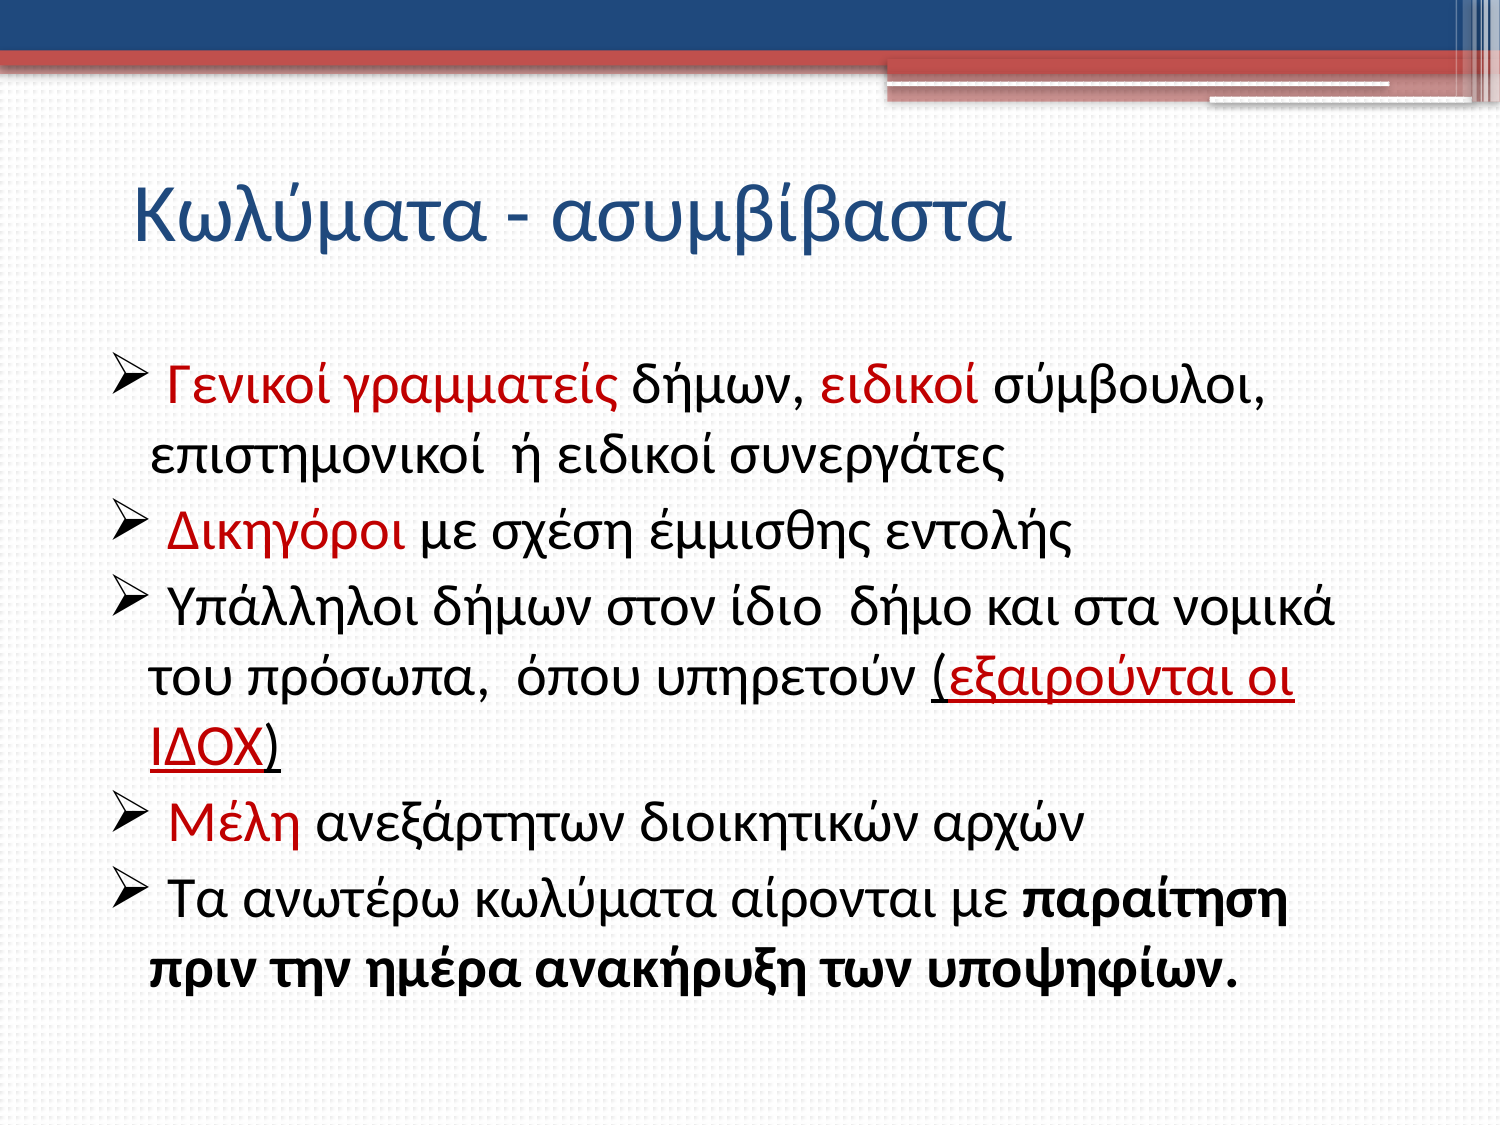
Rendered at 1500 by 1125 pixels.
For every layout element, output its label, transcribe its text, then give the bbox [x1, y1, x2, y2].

title Κωλύματα - ασυμβίβαστα [75, 113, 1425, 303]
list Γενικοί γραμματείς δήμων, ειδικοί σύμβουλοι, επιστημονικοί ή ειδικοί συνεργάτες Δικηγόροι με σχέση έμμισθης εντολής Υπάλληλοι δήμων στον ίδιο δήμο και στα νομικά του πρόσωπα, όπου υπηρετούν (εξαιρούνται οι ΙΔΟΧ) Μέλη ανεξάρτητων διοικητικών αρχών Τα ανωτέρω κωλύματα αίρονται με παραίτηση πριν την ημέρα ανακήρυξη των υποψηφίων. [75, 338, 1425, 1079]
